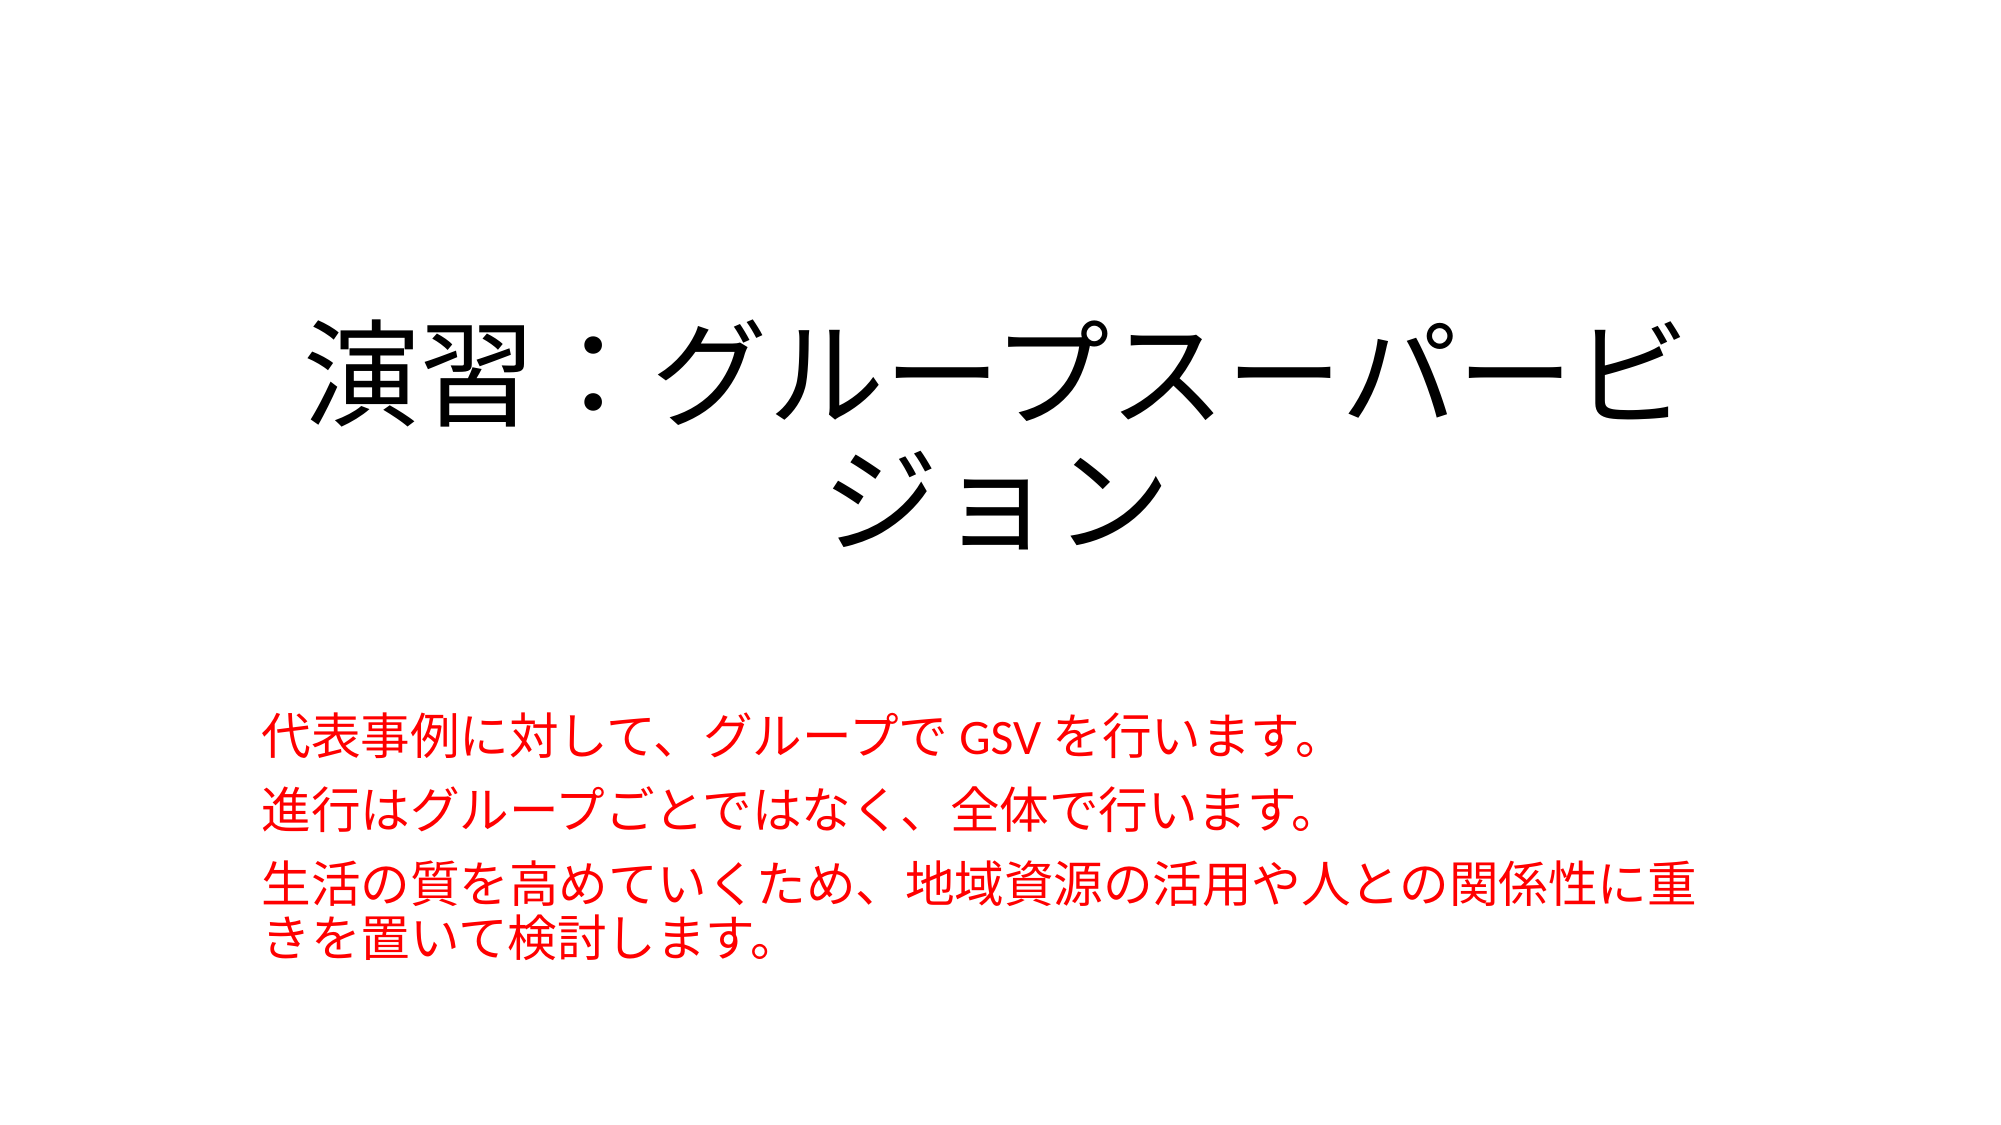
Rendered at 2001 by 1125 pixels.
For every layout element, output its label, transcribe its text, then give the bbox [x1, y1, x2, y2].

subtitle 代表事例に対して、グループでGSVを行います。 進行はグループごとではなく、全体で行います。 生活の質を高めていくため、地域資源の活用や人との関係性に重きを置いて検討します。 [246, 704, 1747, 977]
title 演習：グループスーパービジョン [193, 184, 1800, 576]
